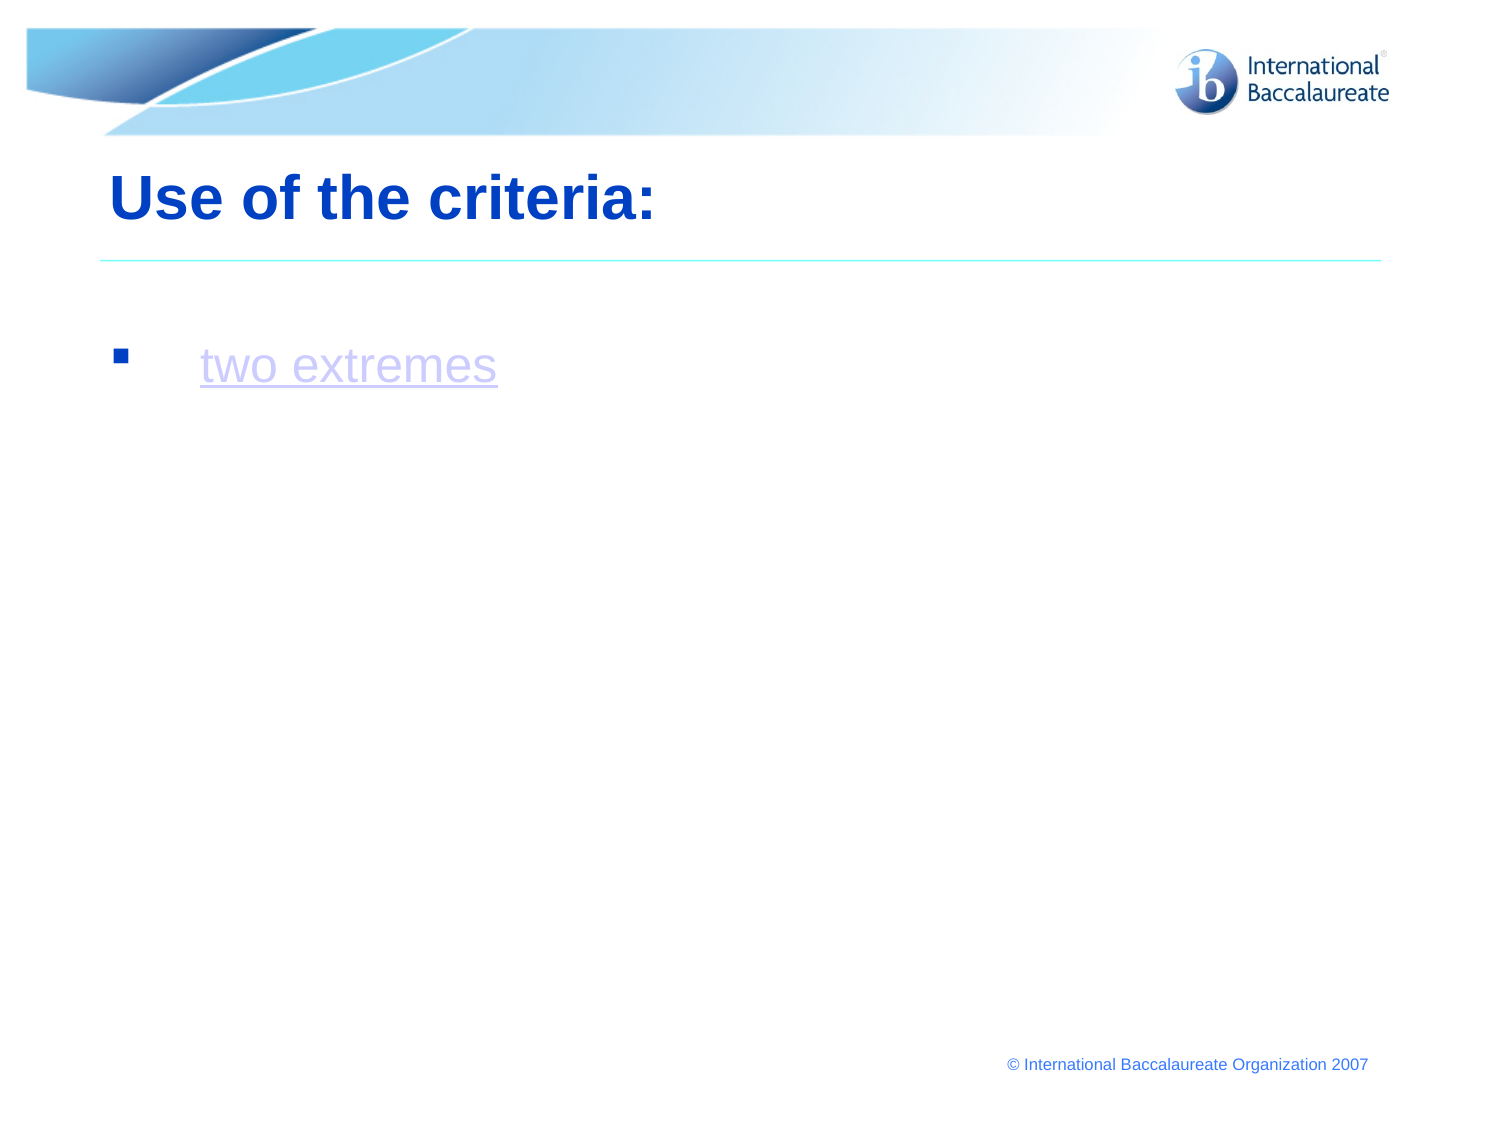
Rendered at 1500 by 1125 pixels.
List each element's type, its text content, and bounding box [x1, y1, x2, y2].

list two extremes [94, 324, 1385, 1000]
title Use of the criteria: [94, 149, 1383, 261]
picture [24, 24, 1389, 142]
